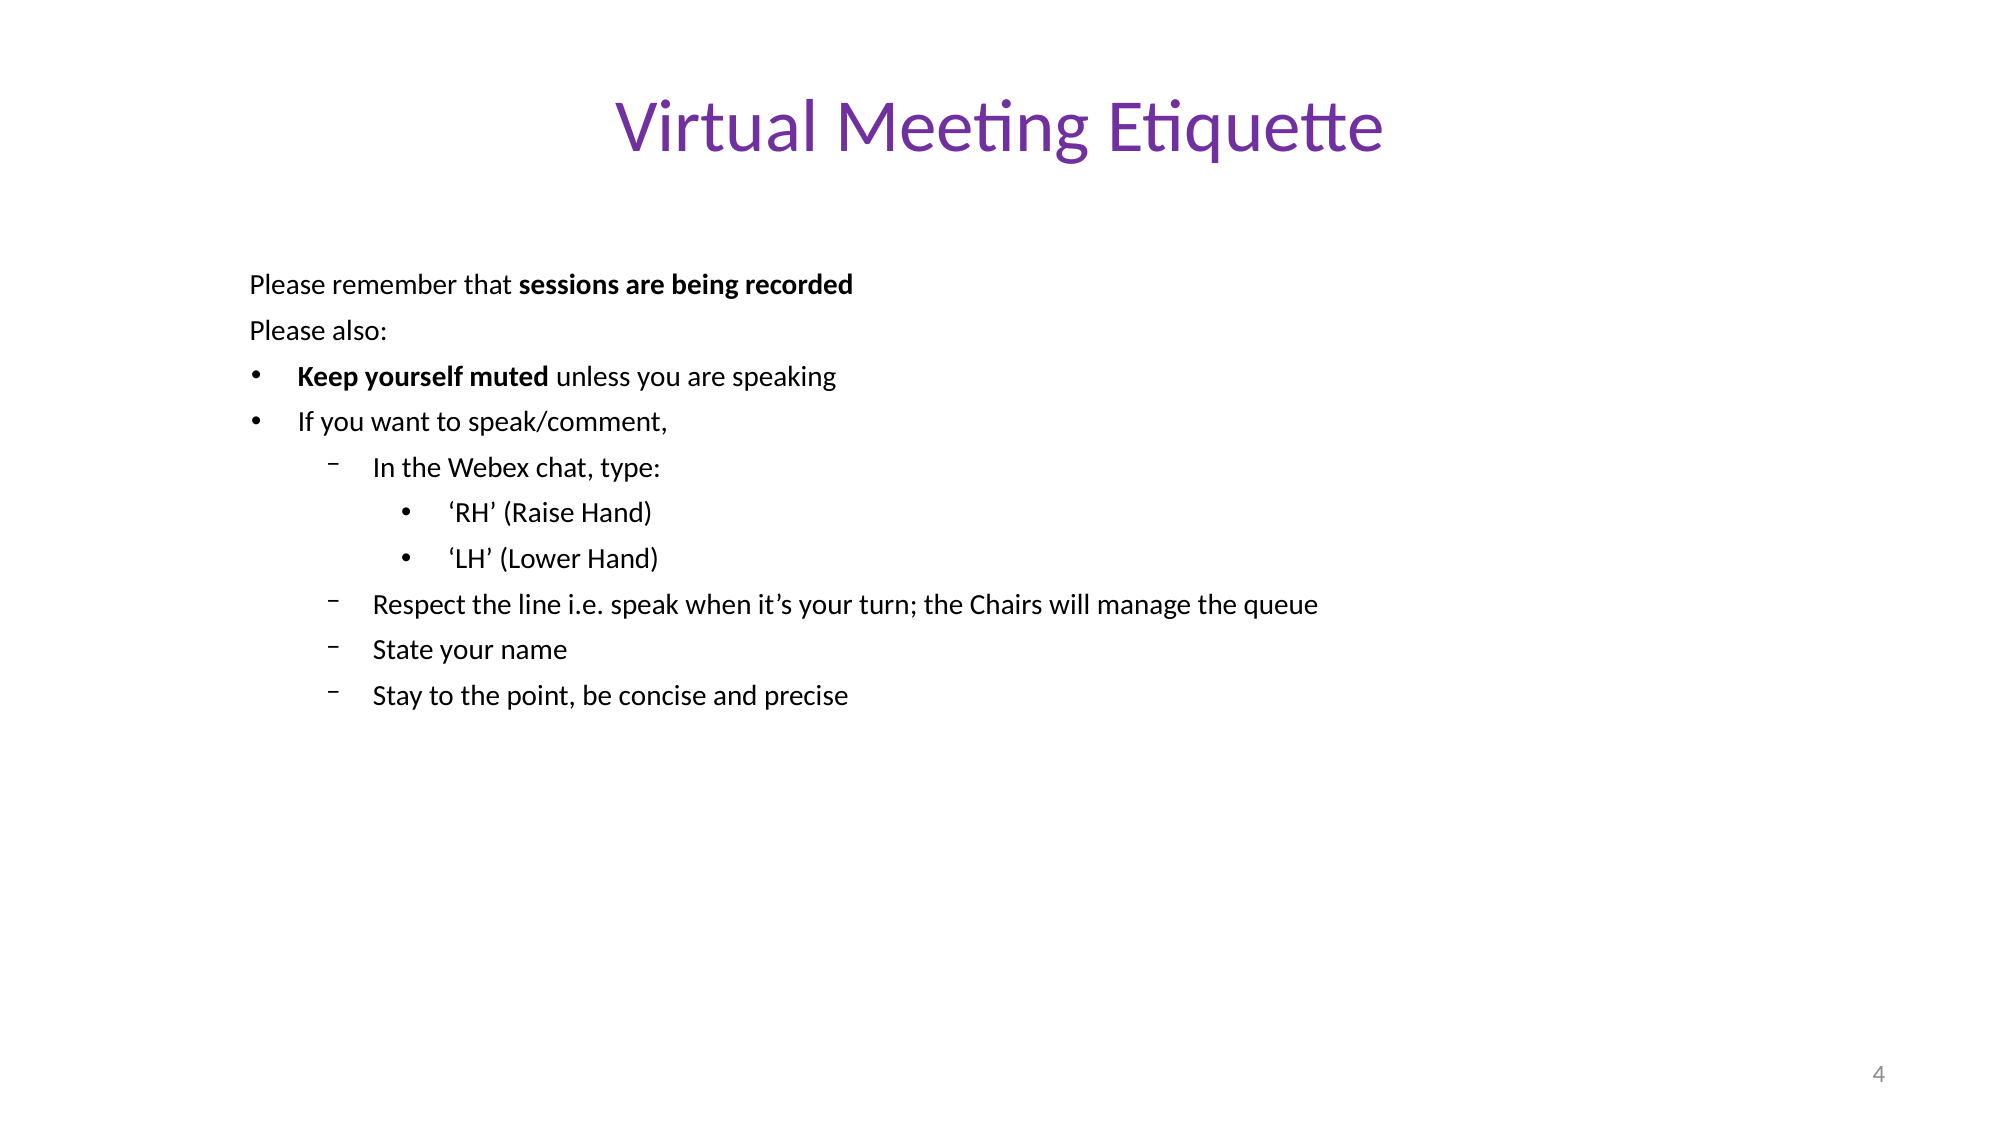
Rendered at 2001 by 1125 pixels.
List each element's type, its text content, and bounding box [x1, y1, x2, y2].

text_box 4 [1433, 1042, 1900, 1103]
text_box Please remember that sessions are being recorded Please also: Keep yourself muted unless you are speaking If you want to speak/comment, In the Webex chat, type: ‘RH’ (Raise Hand) ‘LH’ (Lower Hand) Respect the line i.e. speak when it’s your turn; the Chairs will manage the queue State your name Stay to the point, be concise and precise [161, 247, 1900, 1005]
text_box Virtual Meeting Etiquette [99, 55, 1900, 188]
